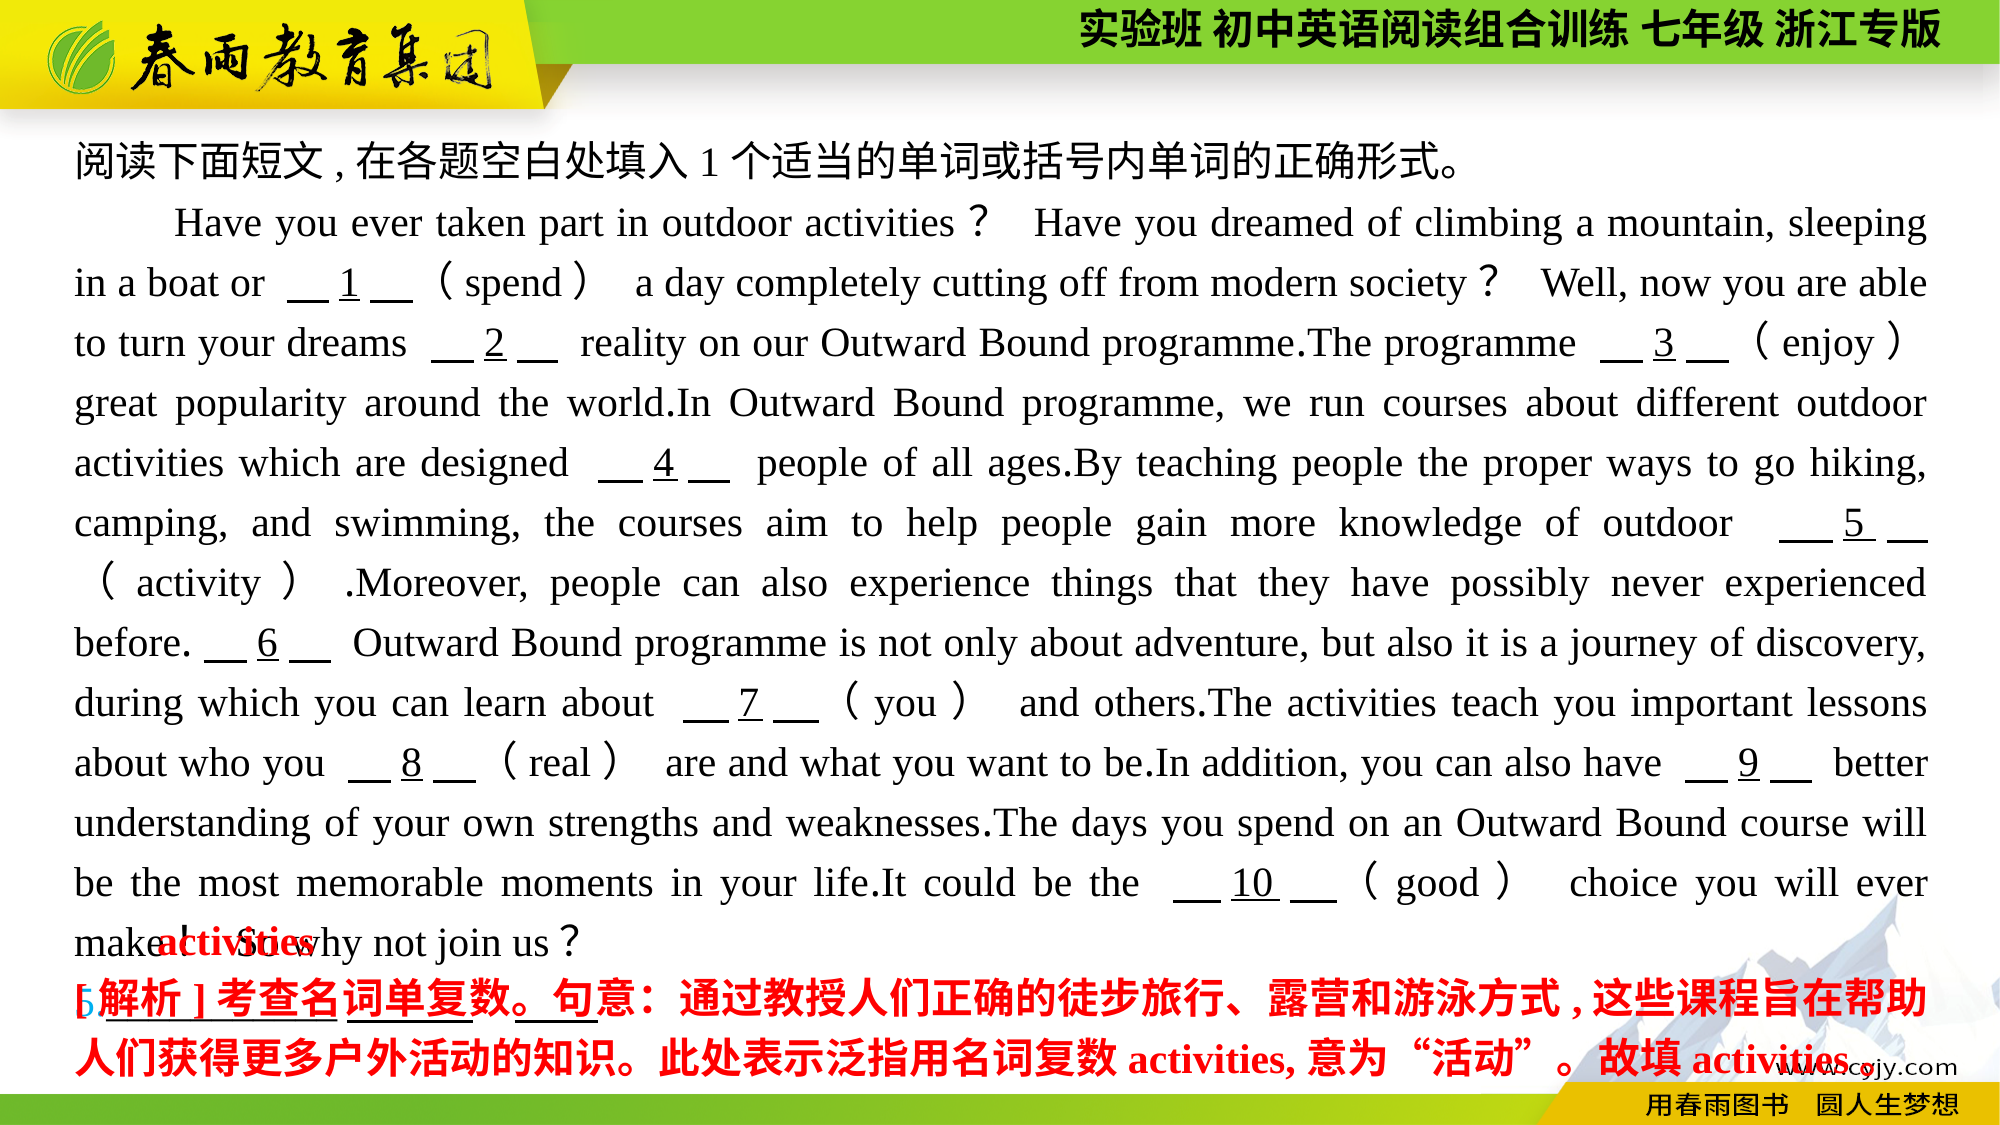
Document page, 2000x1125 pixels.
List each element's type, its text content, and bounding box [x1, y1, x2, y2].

text_box activities [142, 896, 330, 954]
picture [0, 0, 2000, 1125]
text_box [解析]考查名词单复数。句意：通过教授人们正确的徒步旅行、露营和游泳方式,这些课程旨在帮助人们获得更多户外活动的知识。此处表示泛指用名词复数activities,意为“活动”。故填activities。 [59, 954, 1944, 1090]
list 阅读下面短文,在各题空白处填入1个适当的单词或括号内单词的正确形式。 Have you ever taken part in outdoor activities？ Have you dreamed of climbing a mountain, sleeping in a boat or 1 （spend） a day completely cutting off from modern society？ Well, now you are able to turn your dreams 2 reality on our Outward Bound programme.The programme 3 （enjoy） great popularity around the world.In Outward Bound programme, we run courses about different outdoor activities which are designed 4 people of all ages.By teaching people the proper ways to go hiking, camping, and swimming, the courses aim to help people gain more knowledge of outdoor 5 （activity）.Moreover, people can also experience things that they have possibly never experienced before. 6 Outward Bound programme is not only about adventure, but also it is a journey of discovery, during which you can learn about 7 （you） and others.The activities teach you important lessons about who you 8 （real） are and what you want to be.In addition, you can also have 9 better understanding of your own strengths and weaknesses.The days you spend on an Outward Bound course will be the most memorable moments in your life.It could be the 10 （good） choice you will ever make！ So why not join us？ 5.___________ [59, 122, 1944, 954]
